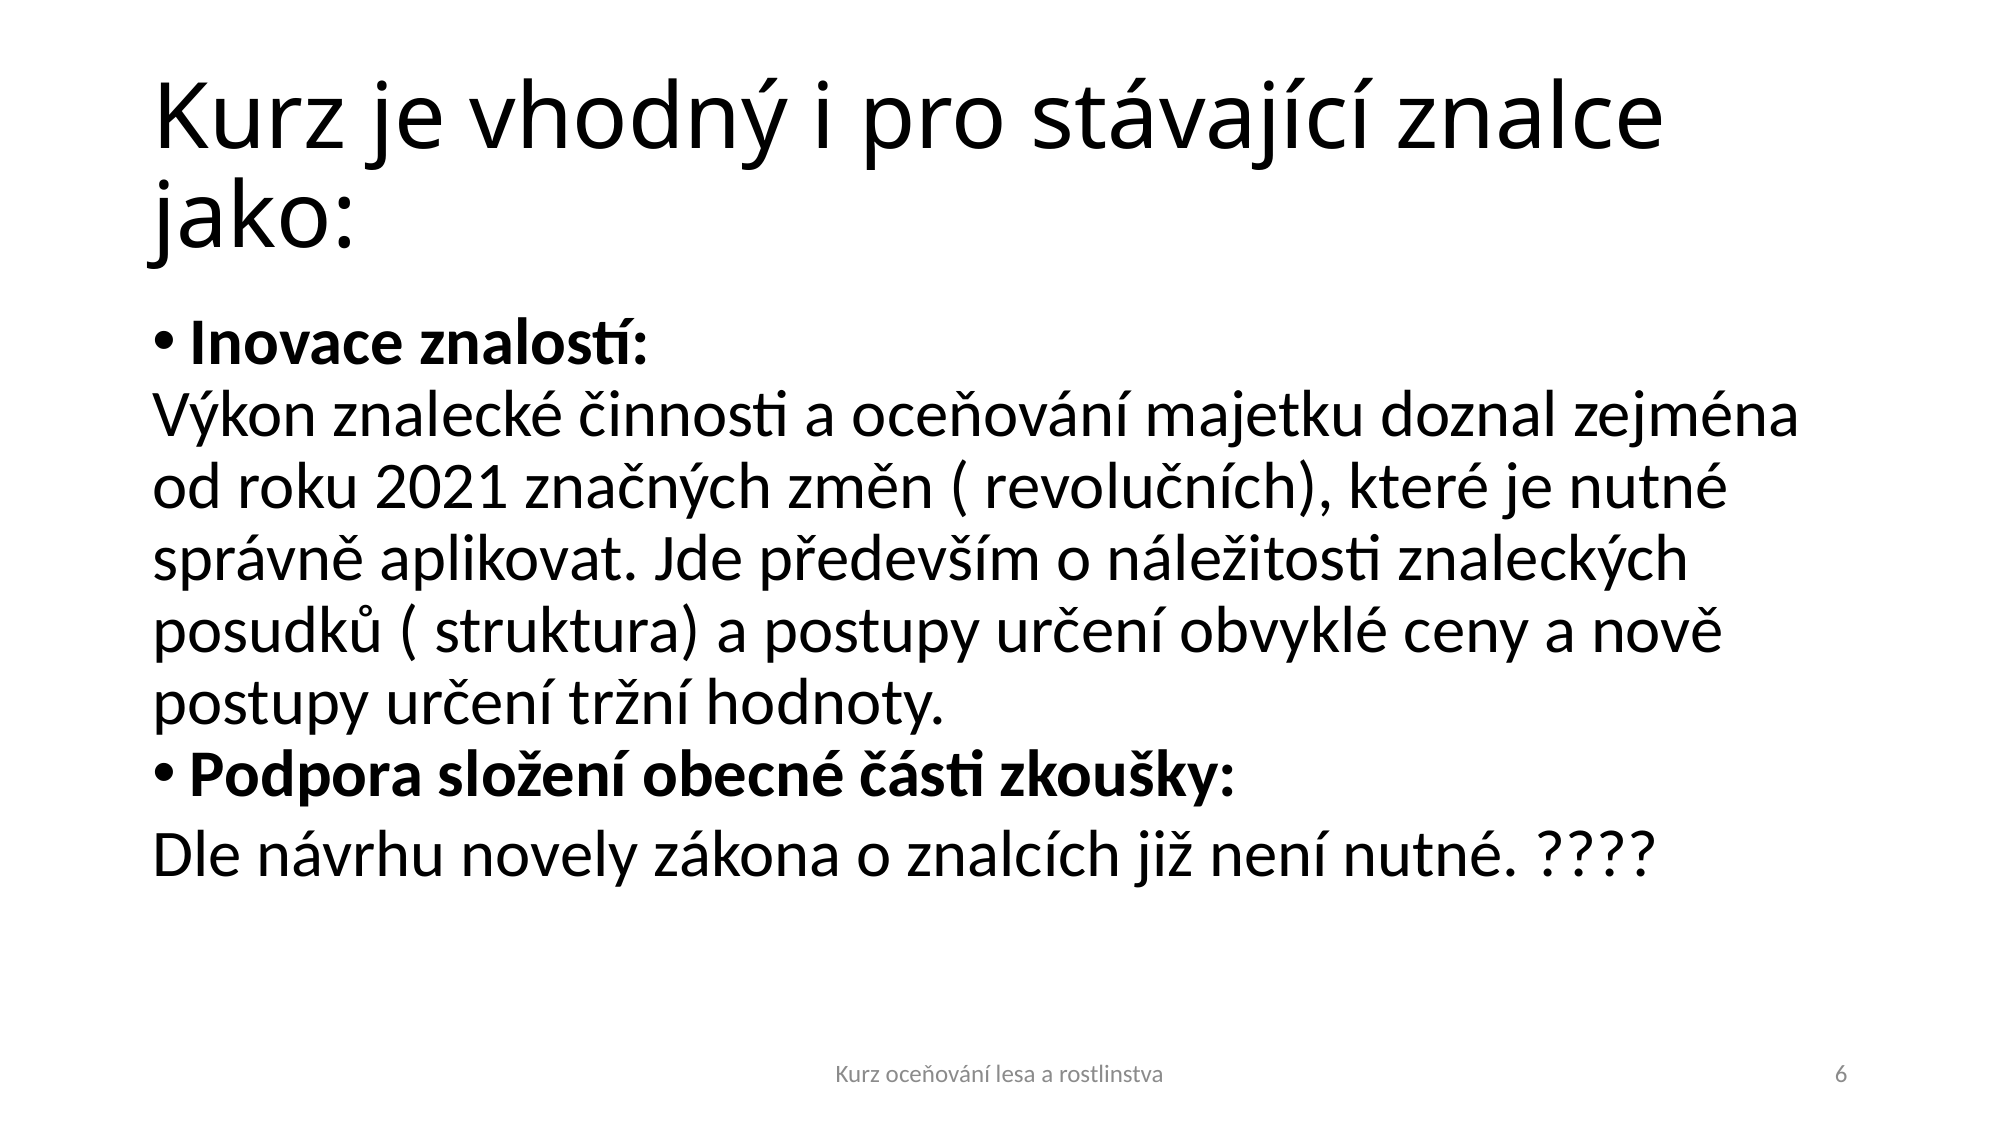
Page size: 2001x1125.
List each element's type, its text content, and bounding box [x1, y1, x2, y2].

title Kurz je vhodný i pro stávající znalce jako: [137, 59, 1863, 278]
list Inovace znalostí: Výkon znalecké činnosti a oceňování majetku doznal zejména od roku 2021 značných změn ( revolučních), které je nutné správně aplikovat. Jde především o náležitosti znaleckých posudků ( struktura) a postupy určení obvyklé ceny a nově postupy určení tržní hodnoty. Podpora složení obecné části zkoušky: Dle návrhu novely zákona o znalcích již není nutné. ???? [137, 299, 1863, 1014]
slide_number 6 [1412, 1042, 1863, 1103]
footer Kurz oceňování lesa a rostlinstva [662, 1042, 1338, 1103]
